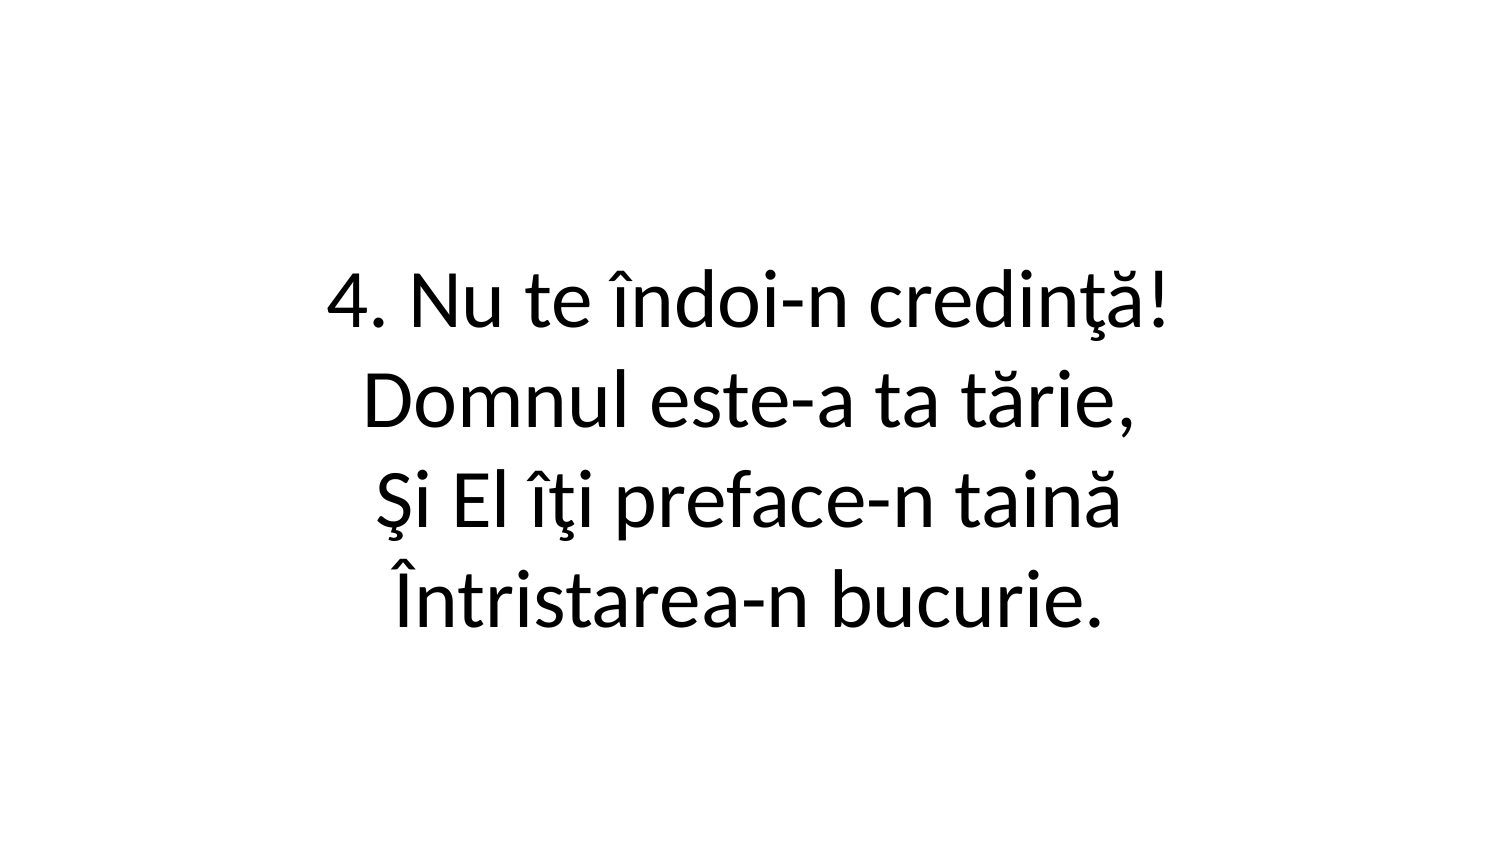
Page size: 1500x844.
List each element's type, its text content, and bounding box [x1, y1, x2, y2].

text_box 4. Nu te îndoi-n credinţă! Domnul este-a ta tărie, Şi El îţi preface-n taină Întristarea-n bucurie. [311, 192, 1189, 652]
